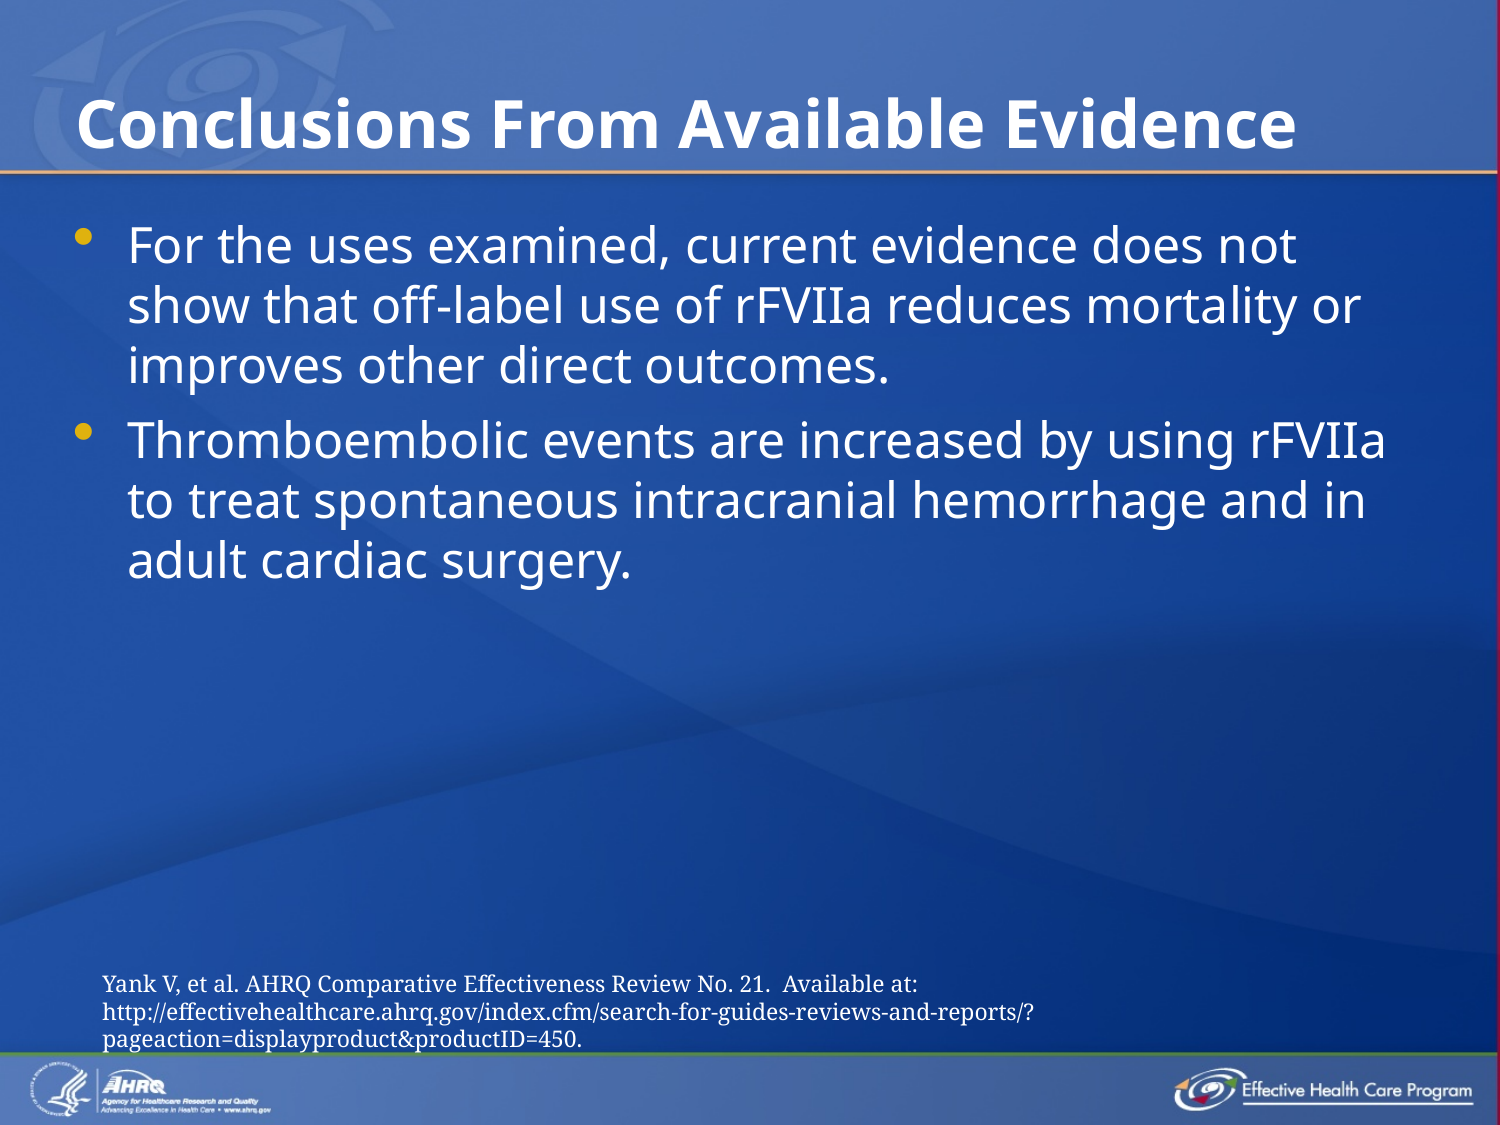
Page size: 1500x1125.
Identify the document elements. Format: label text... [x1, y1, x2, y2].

list For the uses examined, current evidence does not show that off-label use of rFVIIa reduces mortality or improves other direct outcomes. Thromboembolic events are increased by using rFVIIa to treat spontaneous intracranial hemorrhage and in adult cardiac surgery. [75, 213, 1425, 1005]
title Conclusions From Available Evidence [74, 21, 1426, 163]
picture [0, 0, 1500, 1125]
text_box Yank V, et al. AHRQ Comparative Effectiveness Review No. 21. Available at: http://effectivehealthcare.ahrq.gov/index.cfm/search-for-guides-reviews-and-reports/?pageaction=displayproduct&productID=450. [87, 962, 1450, 1060]
